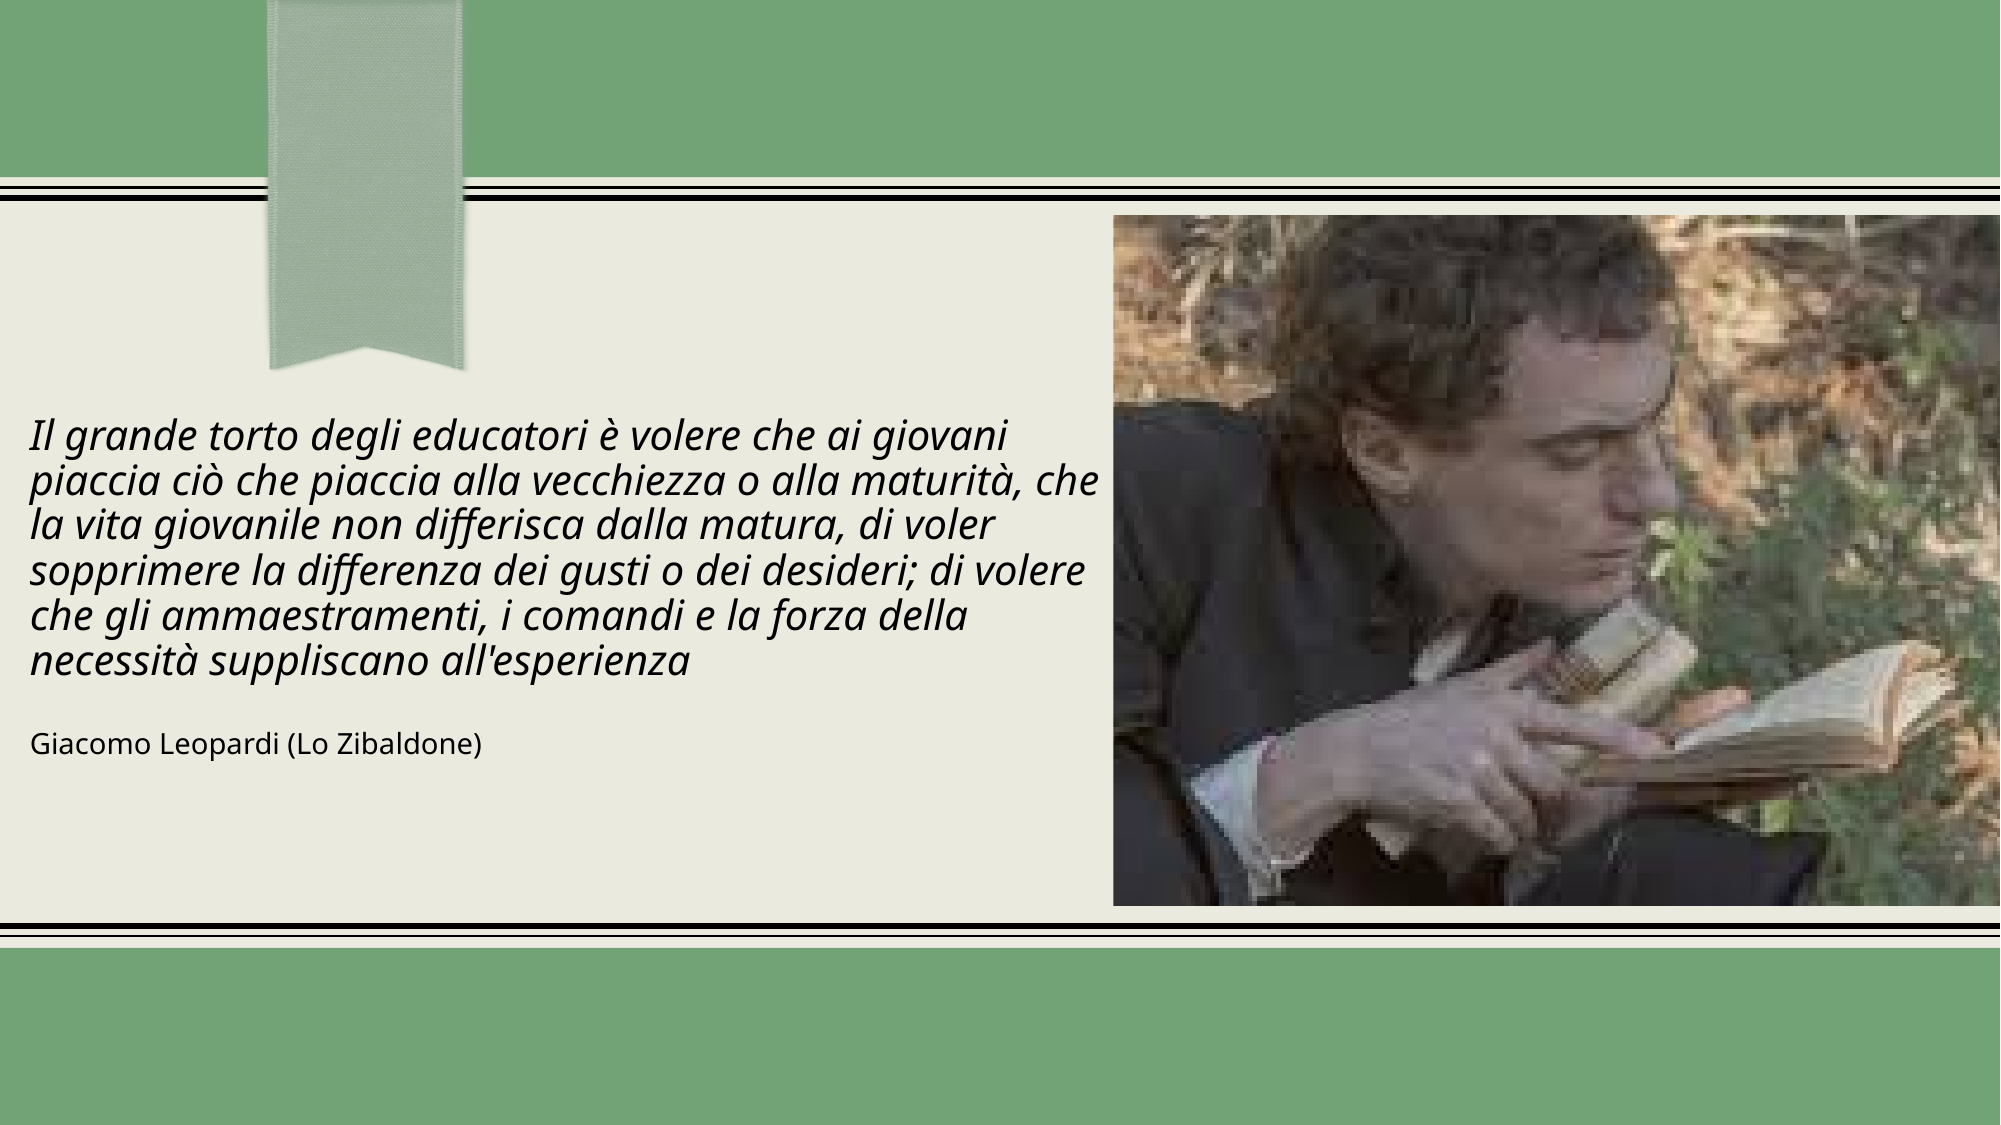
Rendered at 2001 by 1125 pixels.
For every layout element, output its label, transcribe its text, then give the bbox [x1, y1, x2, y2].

picture [1113, 214, 2000, 906]
title Il grande torto degli educatori è volere che ai giovani piaccia ciò che piaccia alla vecchiezza o alla maturità, che la vita giovanile non differisca dalla matura, di voler sopprimere la differenza dei gusti o dei desideri; di volere che gli ammaestramenti, i comandi e la forza della necessità suppliscano all'esperienza Giacomo Leopardi (Lo Zibaldone) [29, 244, 1108, 907]
